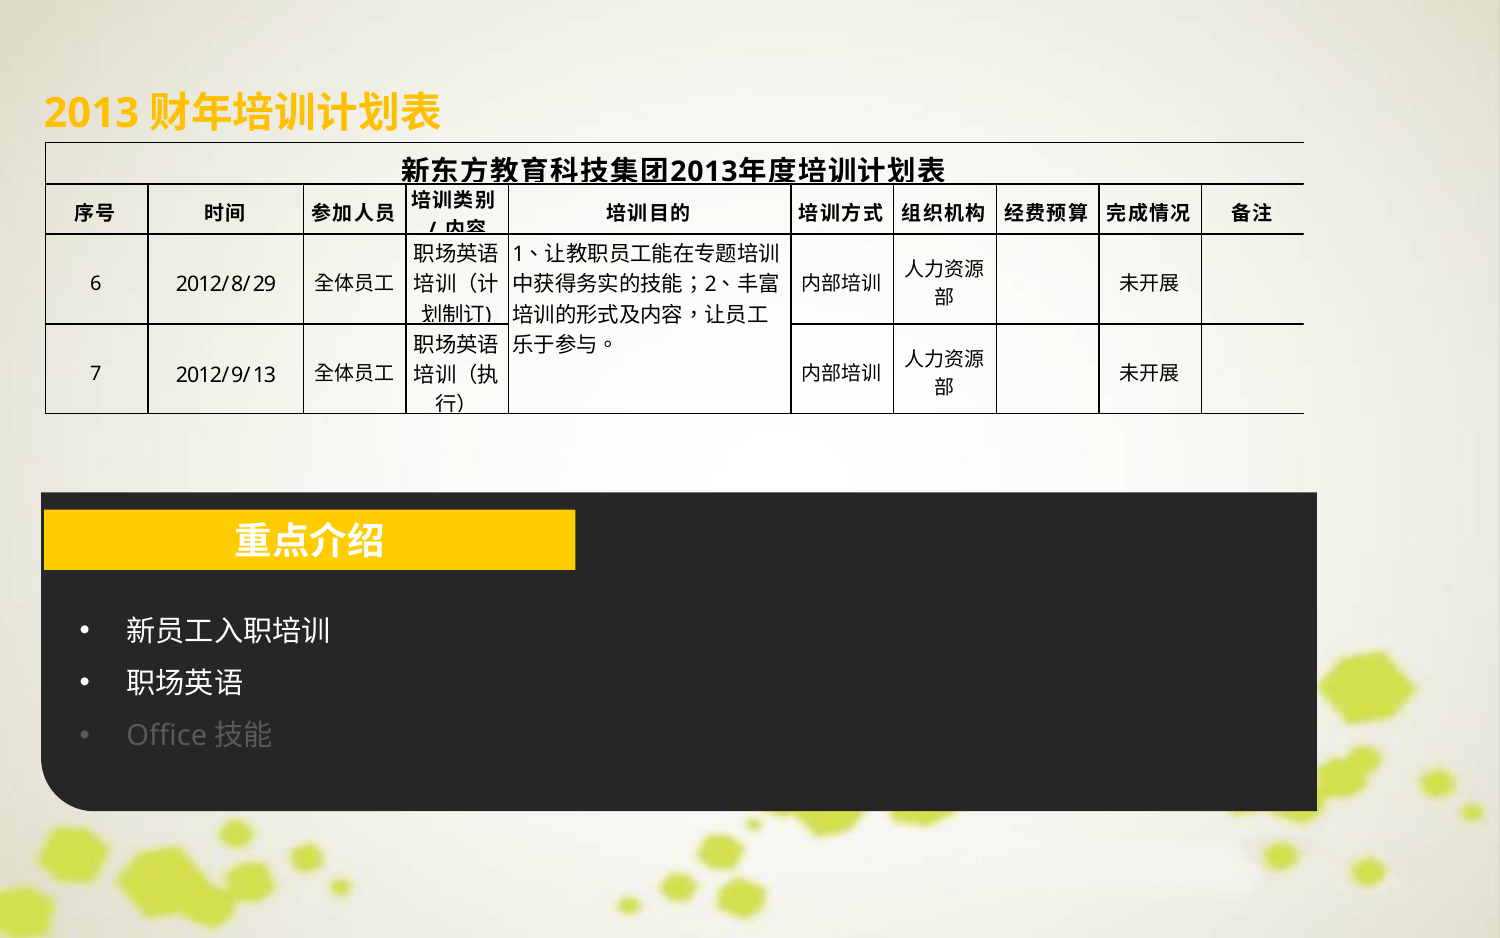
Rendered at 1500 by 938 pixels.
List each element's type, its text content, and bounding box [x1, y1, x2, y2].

picture [0, 0, 1500, 938]
text_box 新员工入职培训 职场英语 Office技能 [64, 821, 1294, 883]
text_box 2013财年培训计划表 [28, 78, 1140, 144]
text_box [40, 492, 1318, 812]
